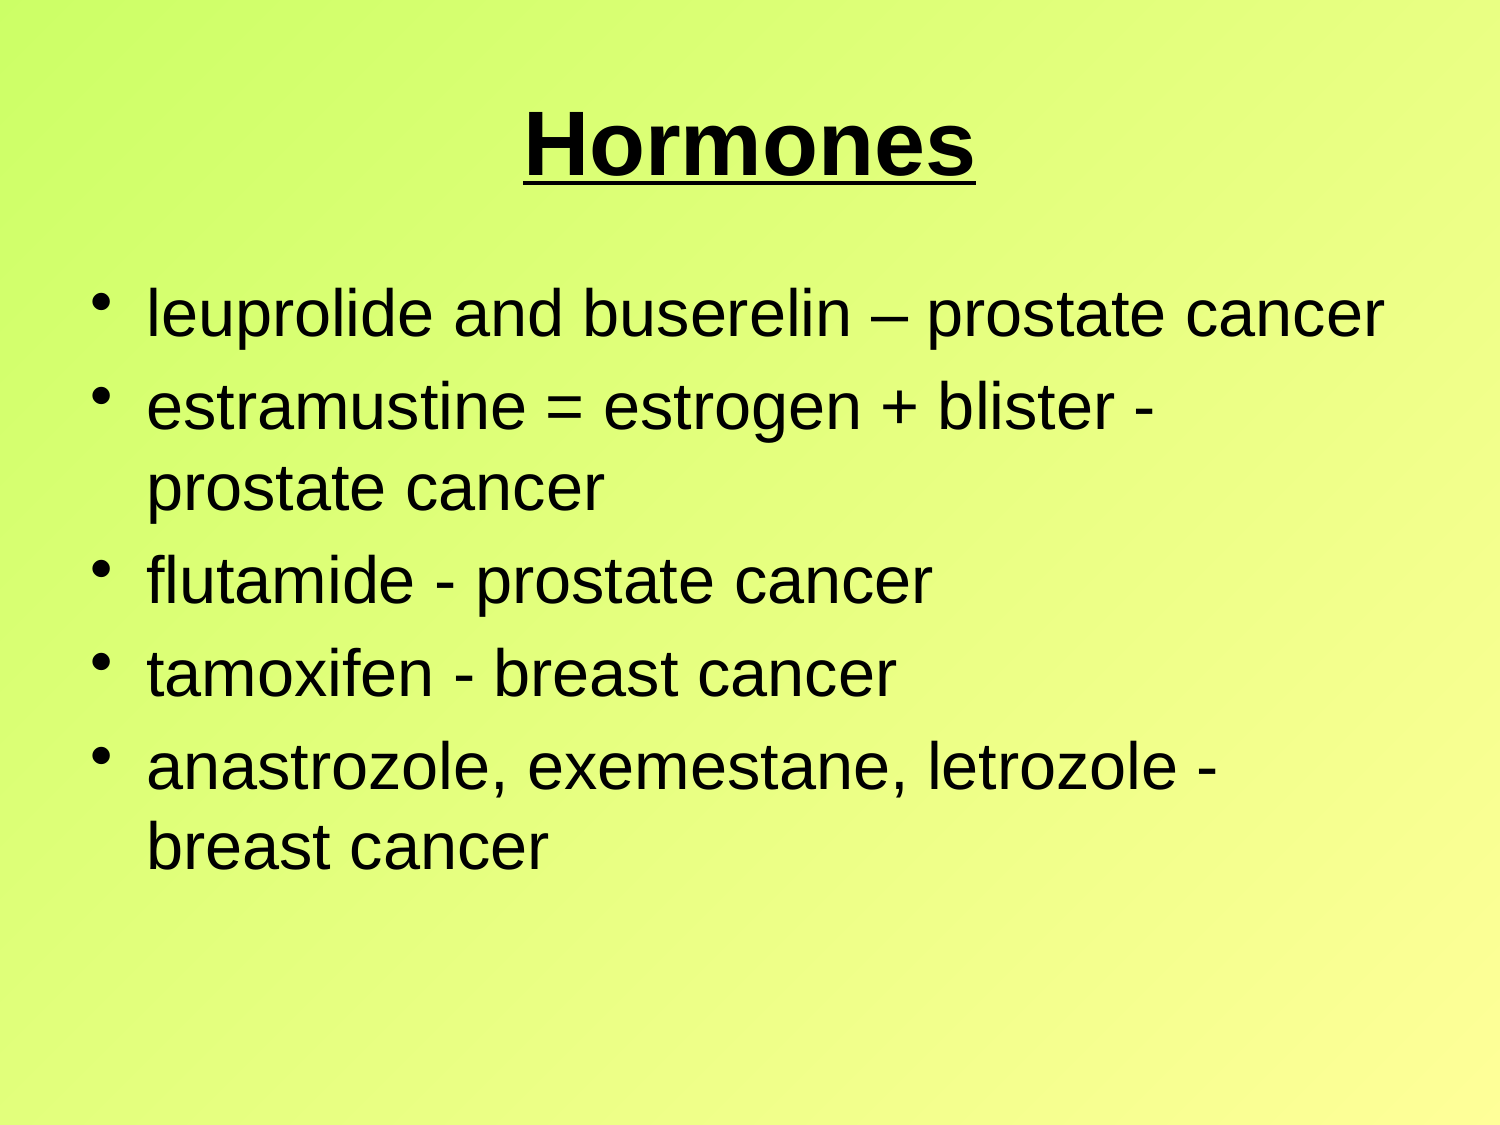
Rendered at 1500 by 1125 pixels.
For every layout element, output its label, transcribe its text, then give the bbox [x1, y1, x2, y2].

title Hormones [75, 45, 1425, 233]
list leuprolide and buserelin – prostate cancer estramustine = estrogen + blister - prostate cancer flutamide - prostate cancer tamoxifen - breast cancer anastrozole, exemestane, letrozole - breast cancer [75, 262, 1425, 1005]
